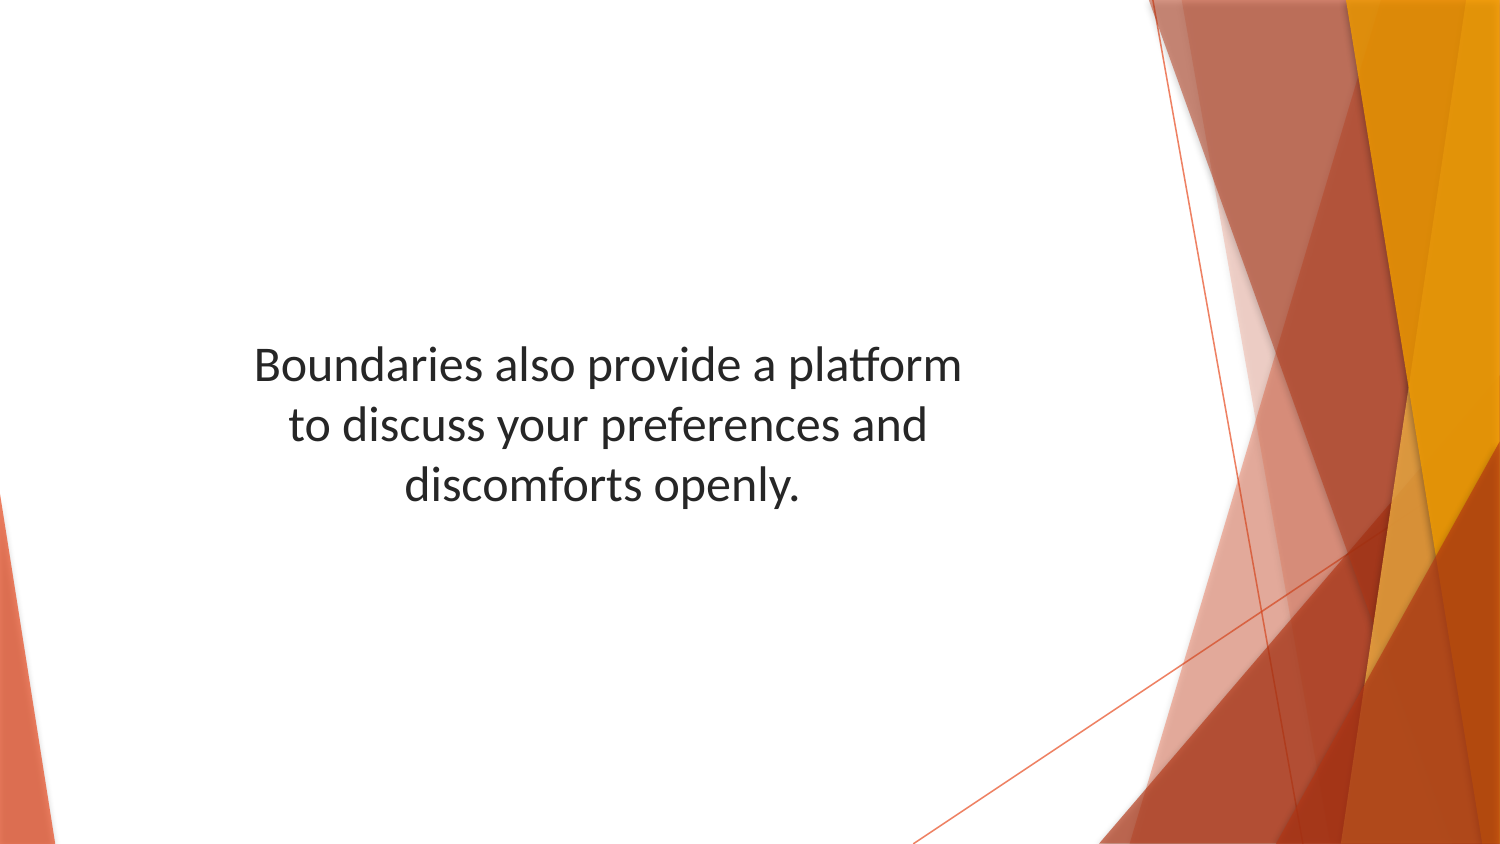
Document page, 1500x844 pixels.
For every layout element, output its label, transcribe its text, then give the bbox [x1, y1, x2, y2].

list Boundaries also provide a platform to discuss your preferences and discomforts openly. [230, 114, 987, 729]
